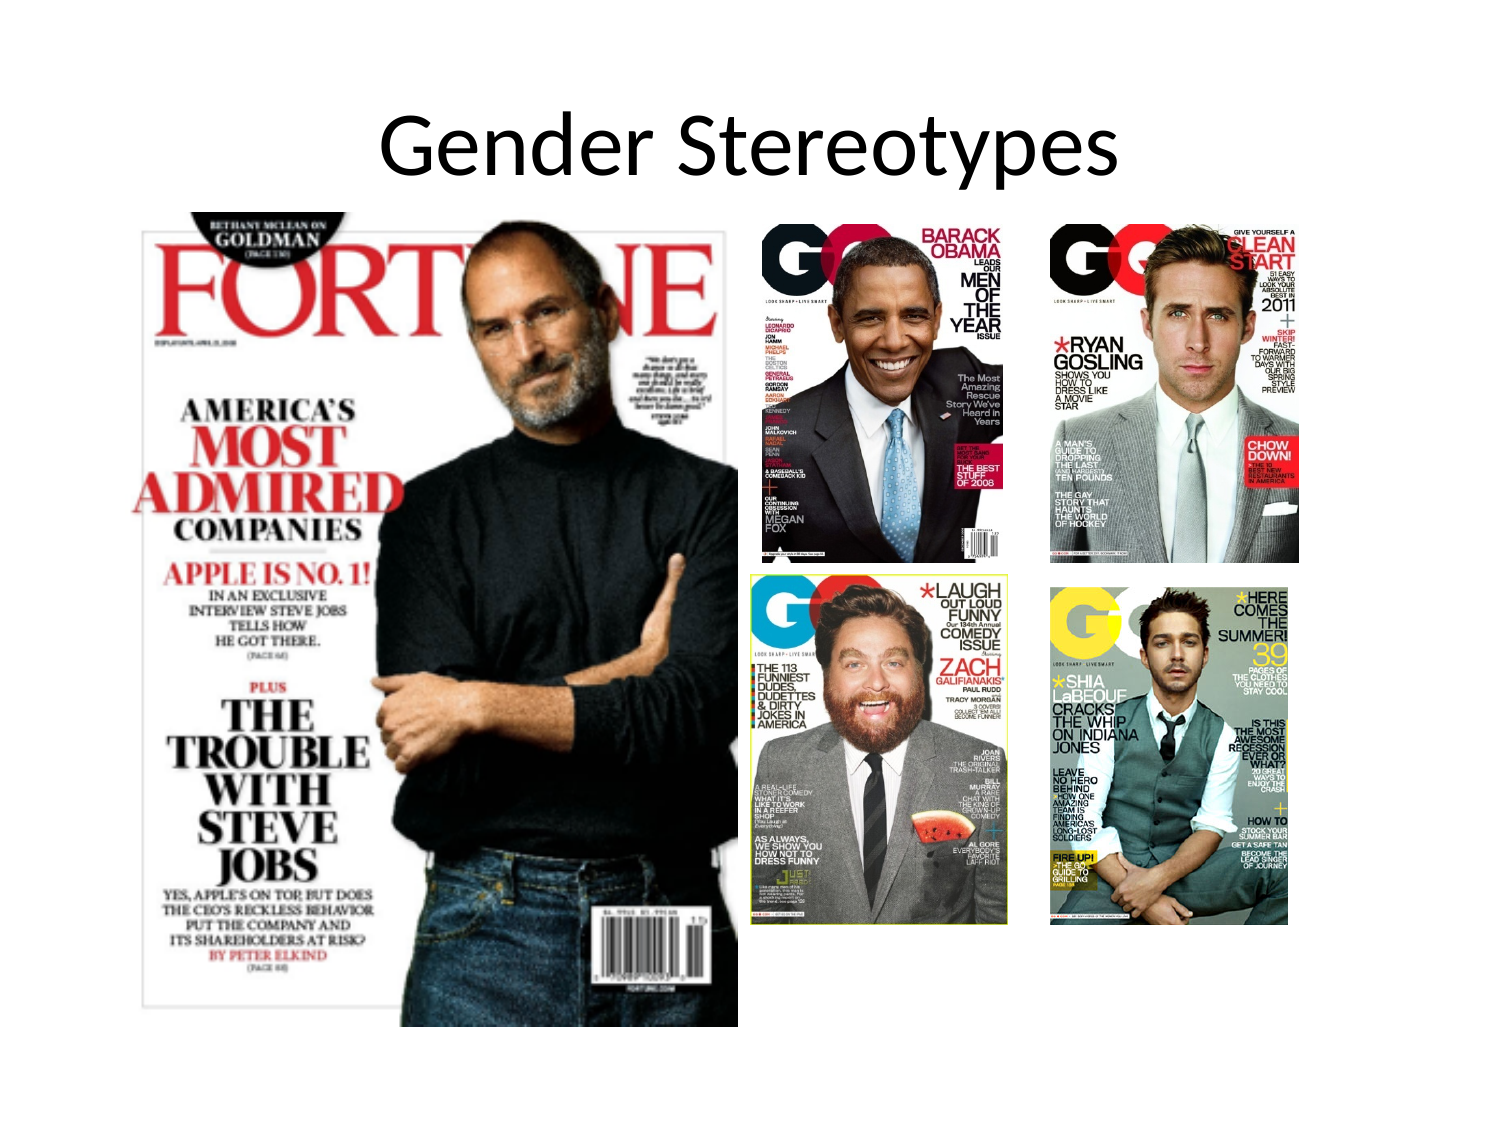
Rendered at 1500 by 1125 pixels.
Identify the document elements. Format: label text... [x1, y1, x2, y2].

picture [749, 574, 1008, 926]
picture [1049, 587, 1288, 926]
picture [1049, 224, 1299, 563]
picture [762, 224, 1003, 563]
picture [124, 212, 738, 1028]
title Gender Stereotypes [75, 45, 1425, 233]
